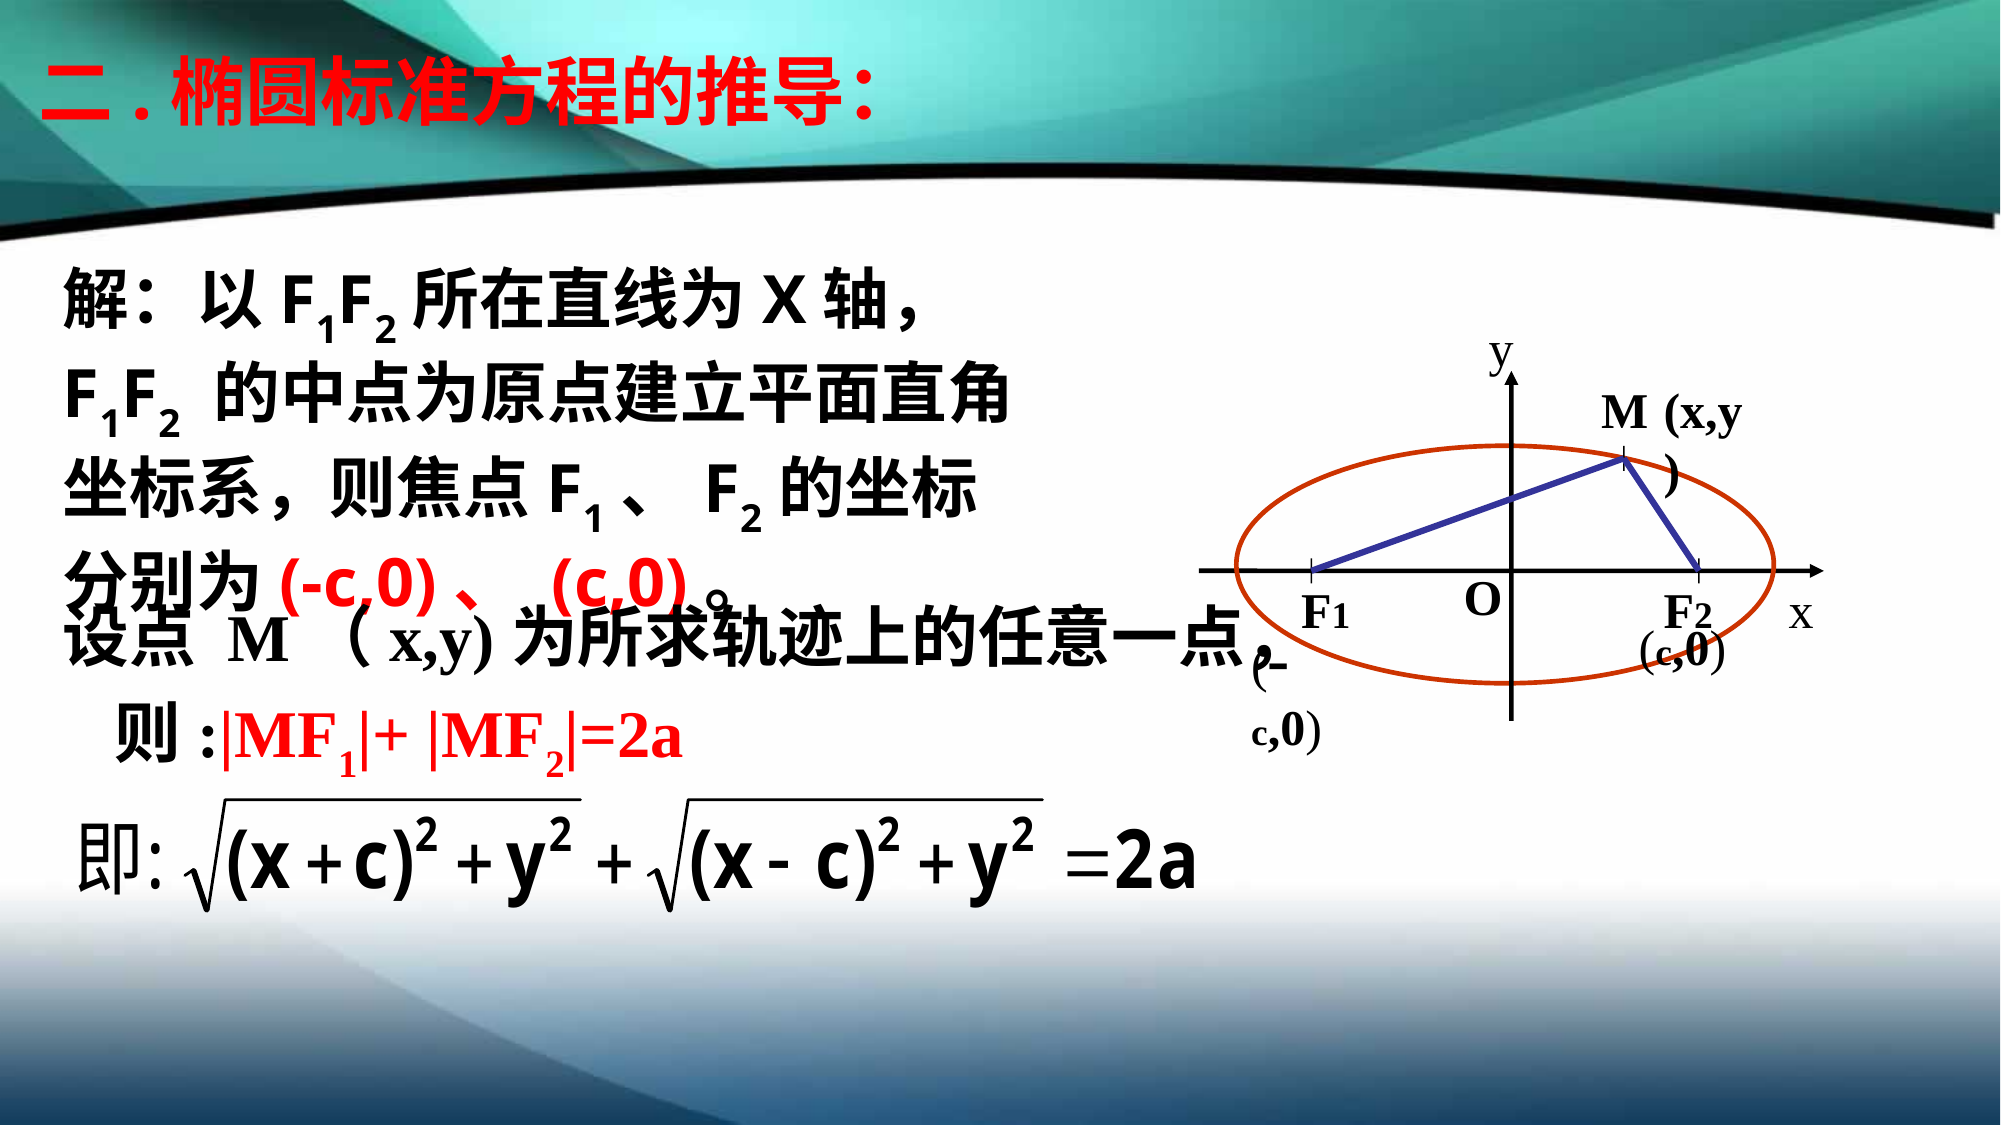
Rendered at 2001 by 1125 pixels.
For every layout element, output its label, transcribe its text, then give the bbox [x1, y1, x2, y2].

text_box M [1586, 370, 1648, 446]
text_box 解：以F1F2所在直线为X轴， F1F2 的中点为原点建立平面直角坐标系，则焦点F1、F2的坐标分别为(-c,0)、 (c,0)。 [48, 249, 1048, 587]
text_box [71, 778, 1196, 929]
text_box (-c,0) [1236, 608, 1374, 763]
text_box y [1473, 249, 1537, 385]
text_box (x,y) [1648, 370, 1774, 506]
text_box x [1773, 570, 1849, 646]
text_box F1 [1286, 570, 1412, 646]
text_box 则:|MF1|+ |MF2|=2a [99, 683, 925, 778]
picture [0, 0, 2001, 1125]
text_box O [1448, 558, 1537, 633]
text_box F2 [1648, 570, 1749, 608]
text_box [1811, 564, 1823, 570]
text_box (c,0) [1623, 608, 1749, 683]
text_box 二.椭圆标准方程的推导： [23, 37, 901, 142]
text_box [1512, 445, 1774, 684]
text_box 设点 M（x,y)为所求轨迹上的任意一点， [48, 587, 1281, 683]
text_box [1236, 445, 1511, 684]
